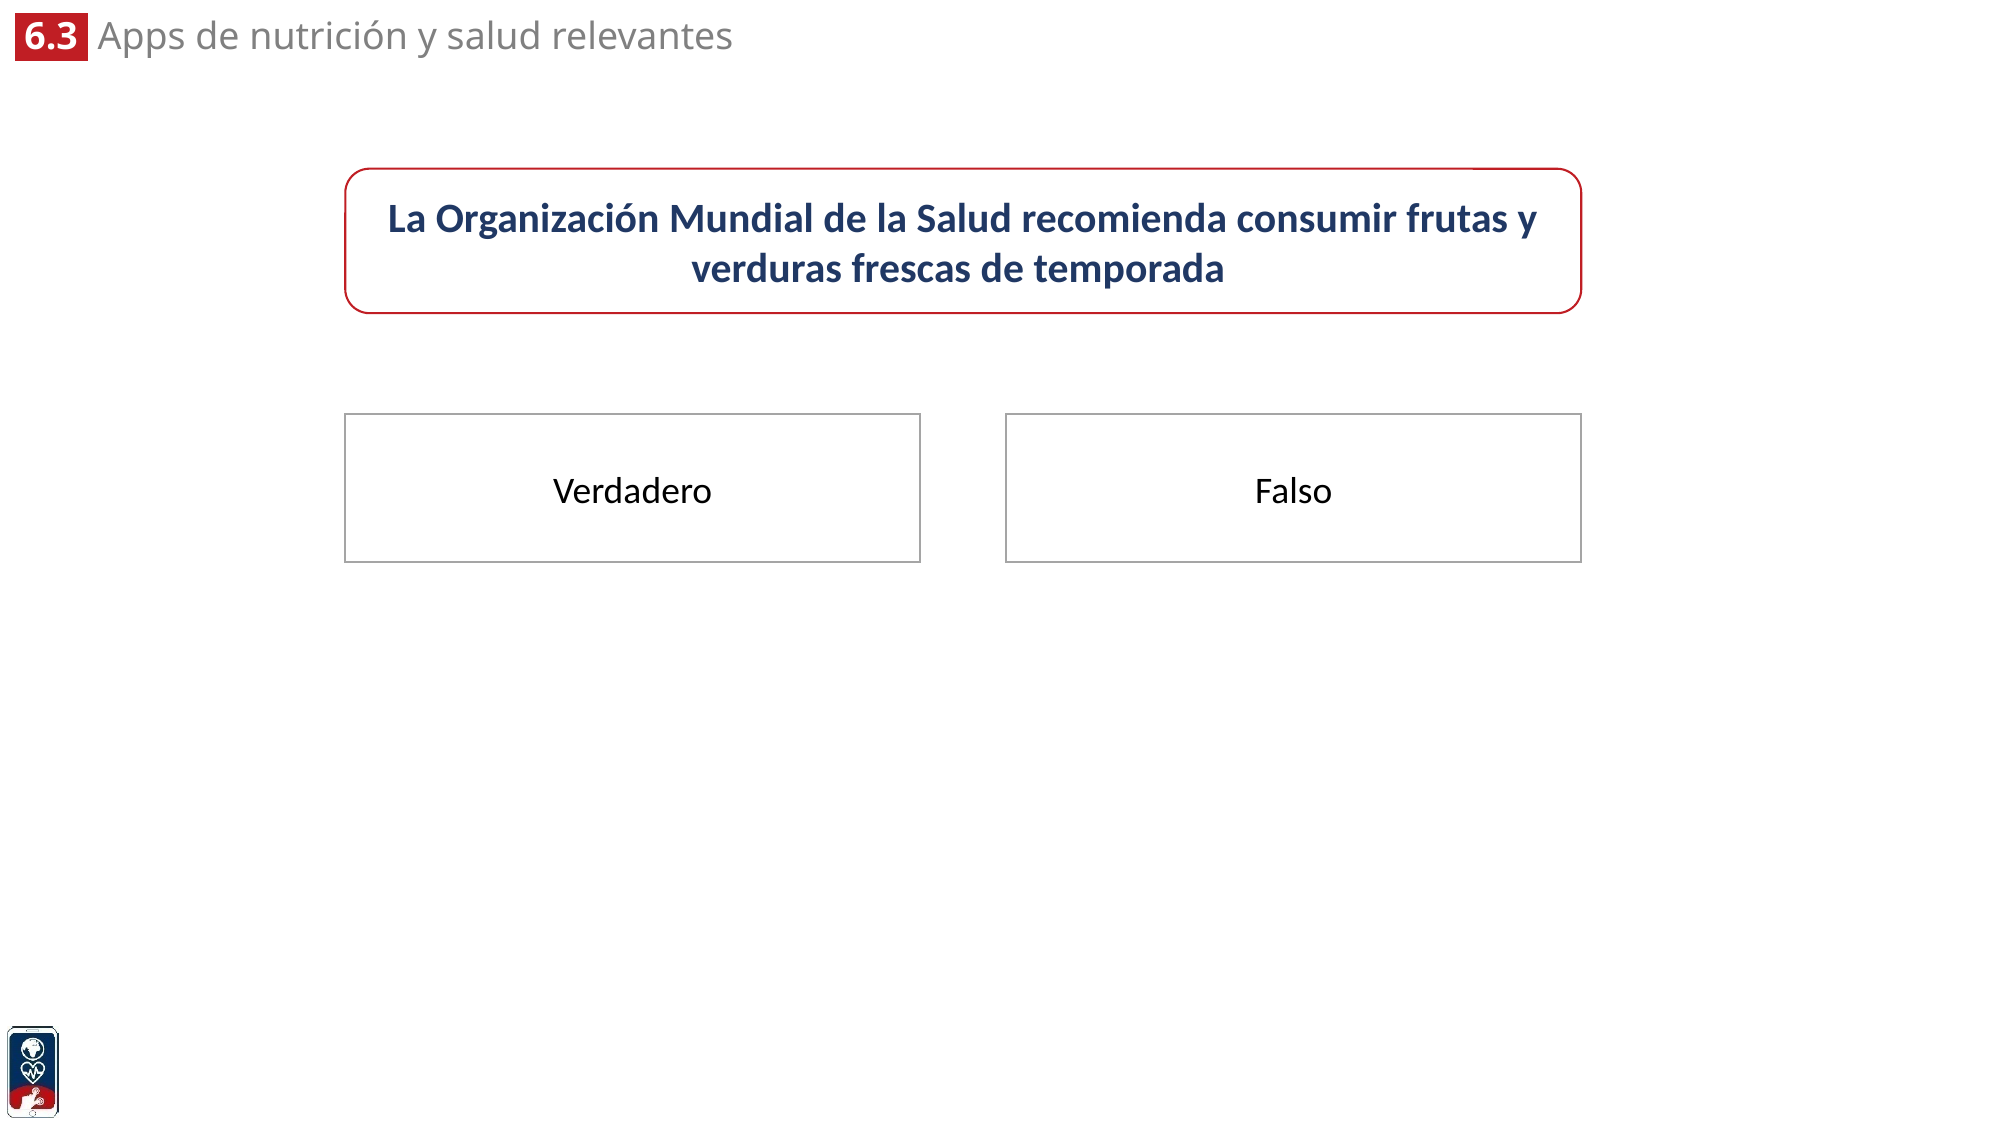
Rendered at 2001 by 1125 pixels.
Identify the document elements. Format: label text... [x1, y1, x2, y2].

picture [7, 1026, 59, 1118]
text_box La Organización Mundial de la Salud recomienda consumir frutas y verduras frescas de temporada [344, 167, 1583, 315]
text_box Verdadero [344, 413, 921, 563]
text_box Falso [1005, 413, 1582, 563]
